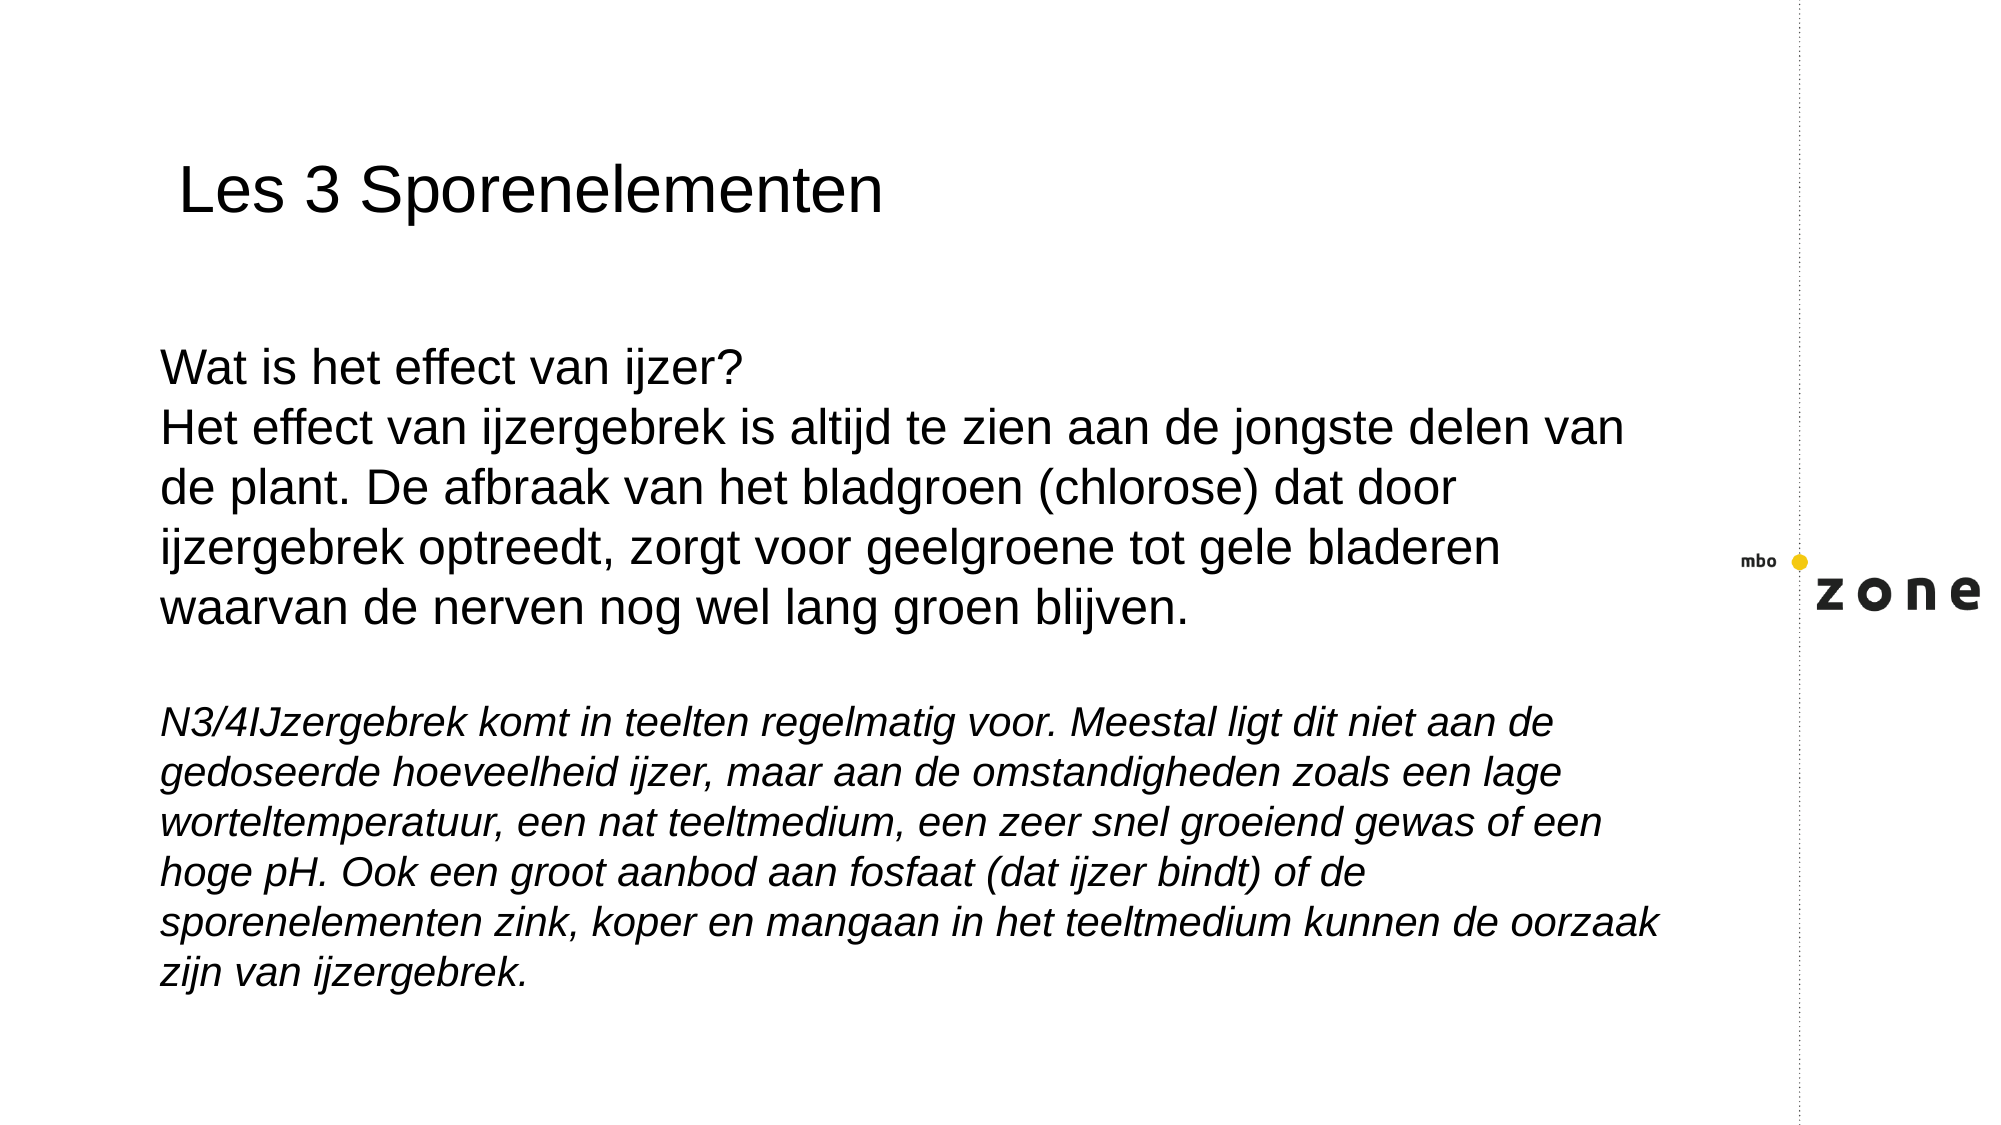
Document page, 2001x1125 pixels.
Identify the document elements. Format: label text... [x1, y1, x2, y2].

text_box Wat is het effect van ijzer? Het effect van ijzergebrek is altijd te zien aan de jongste delen van de plant. De afbraak van het bladgroen (chlorose) dat door ijzergebrek optreedt, zorgt voor geelgroene tot gele bladeren waarvan de nerven nog wel lang groen blijven. N3/4IJzergebrek komt in teelten regelmatig voor. Meestal ligt dit niet aan de gedoseerde hoeveelheid ijzer, maar aan de omstandigheden zoals een lage worteltemperatuur, een nat teeltmedium, een zeer snel groeiend gewas of een hoge pH. Ook een groot aanbod aan fosfaat (dat ijzer bindt) of de sporenelementen zink, koper en mangaan in het teeltmedium kunnen de oorzaak zijn van ijzergebrek. [145, 327, 1698, 1003]
picture [1596, 0, 2001, 1125]
text_box Les 3 Sporenelementen [163, 138, 1666, 234]
